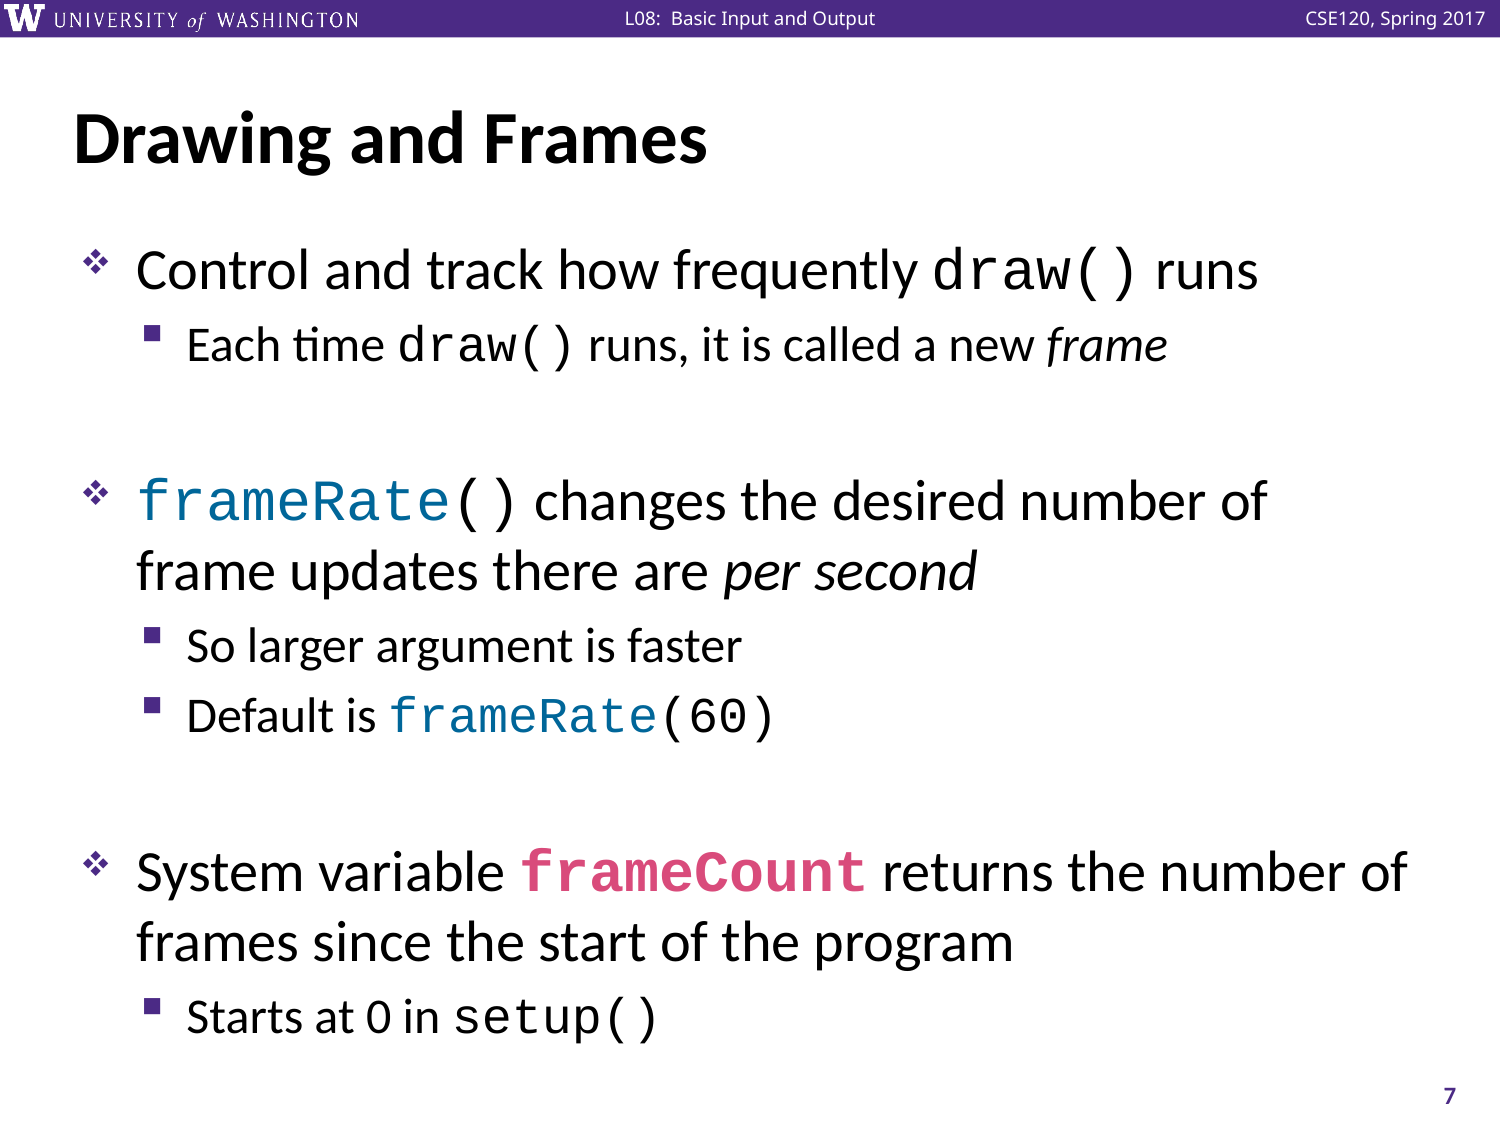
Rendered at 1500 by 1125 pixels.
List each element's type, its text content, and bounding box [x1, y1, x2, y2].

slide_number 7 [1400, 1065, 1500, 1125]
title Drawing and Frames [58, 71, 1438, 197]
list Control and track how frequently draw() runs Each time draw() runs, it is called a new frame frameRate() changes the desired number of frame updates there are per second So larger argument is faster Default is frameRate(60) System variable frameCount returns the number of frames since the start of the program Starts at 0 in setup() [64, 223, 1438, 1040]
picture [4, 4, 358, 32]
